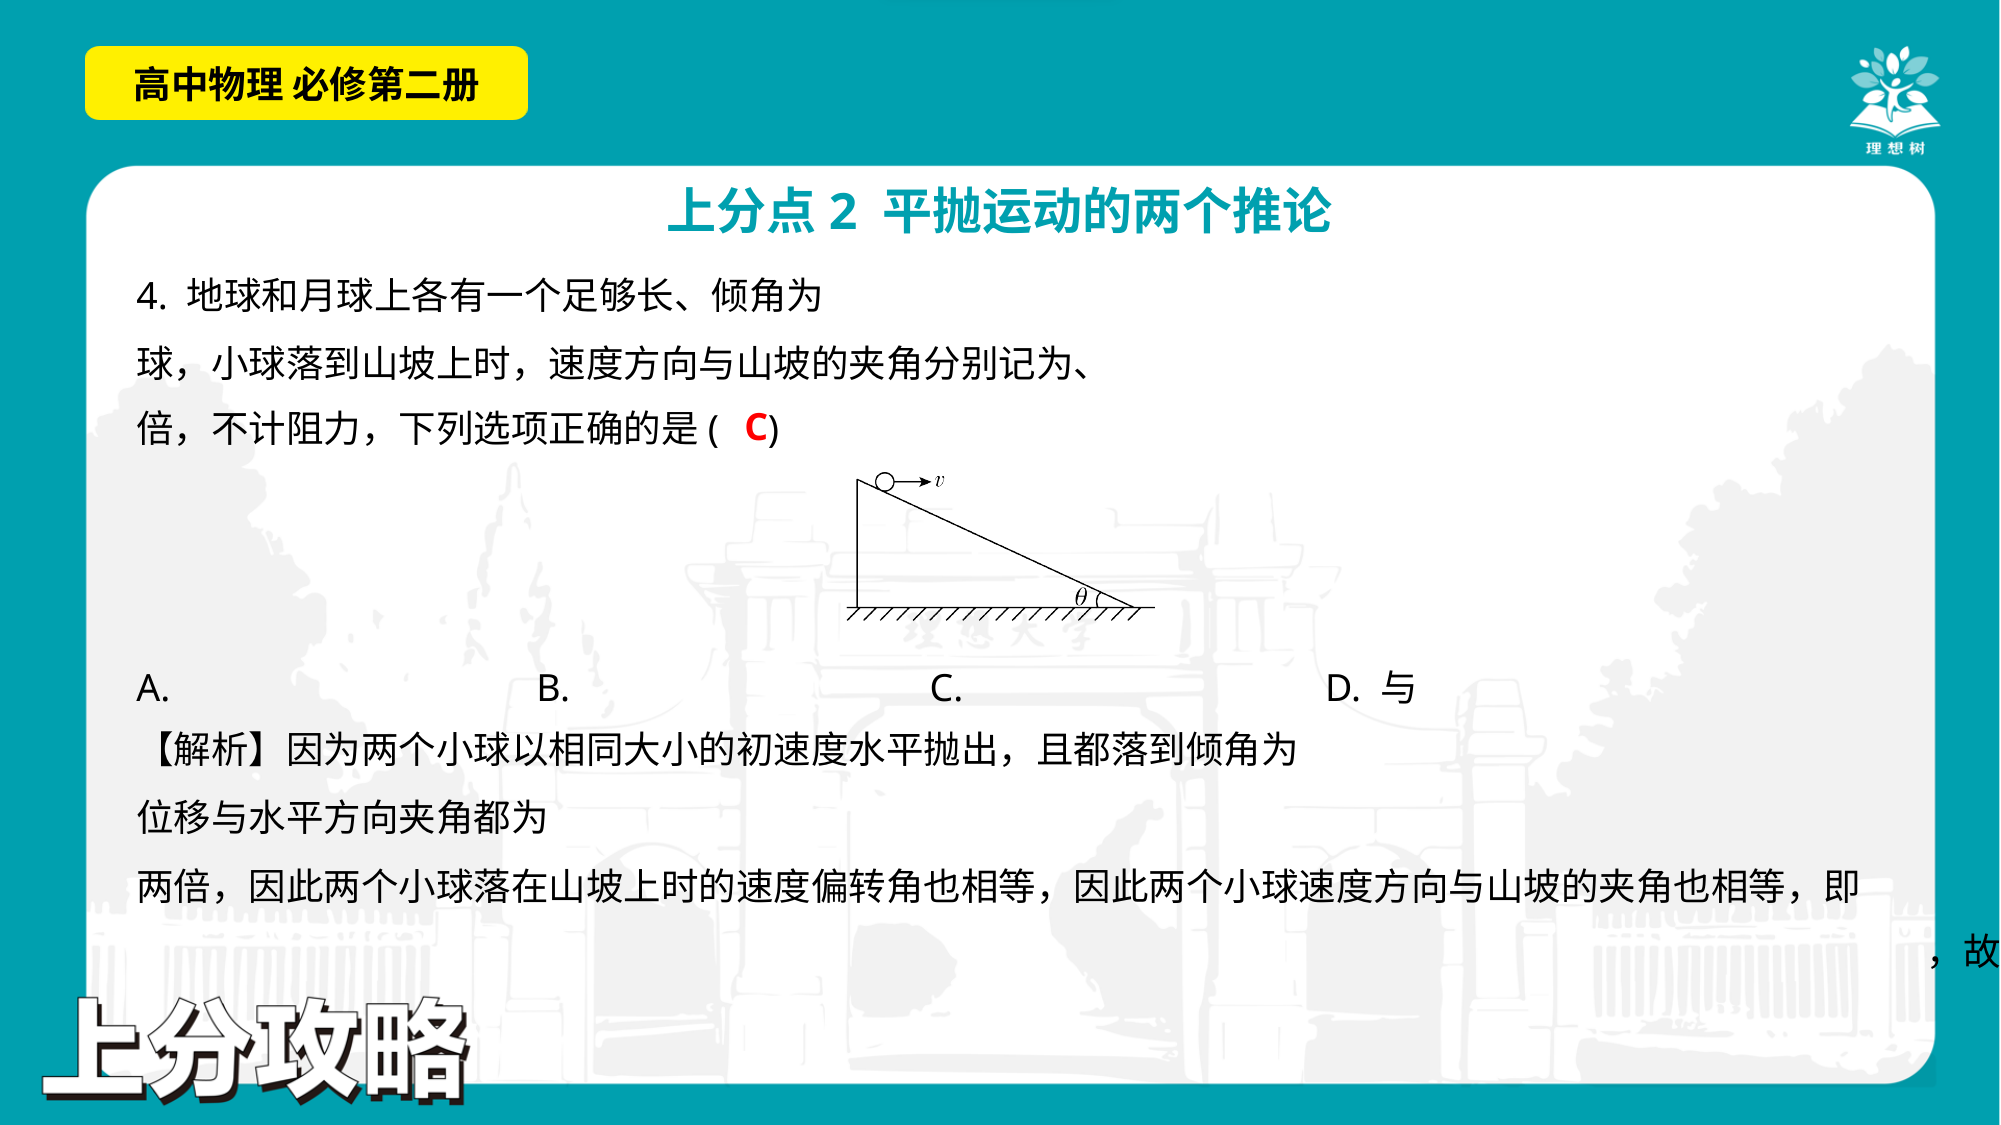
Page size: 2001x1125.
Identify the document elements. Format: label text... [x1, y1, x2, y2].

picture [0, 0, 2000, 1125]
text_box C [729, 383, 784, 442]
